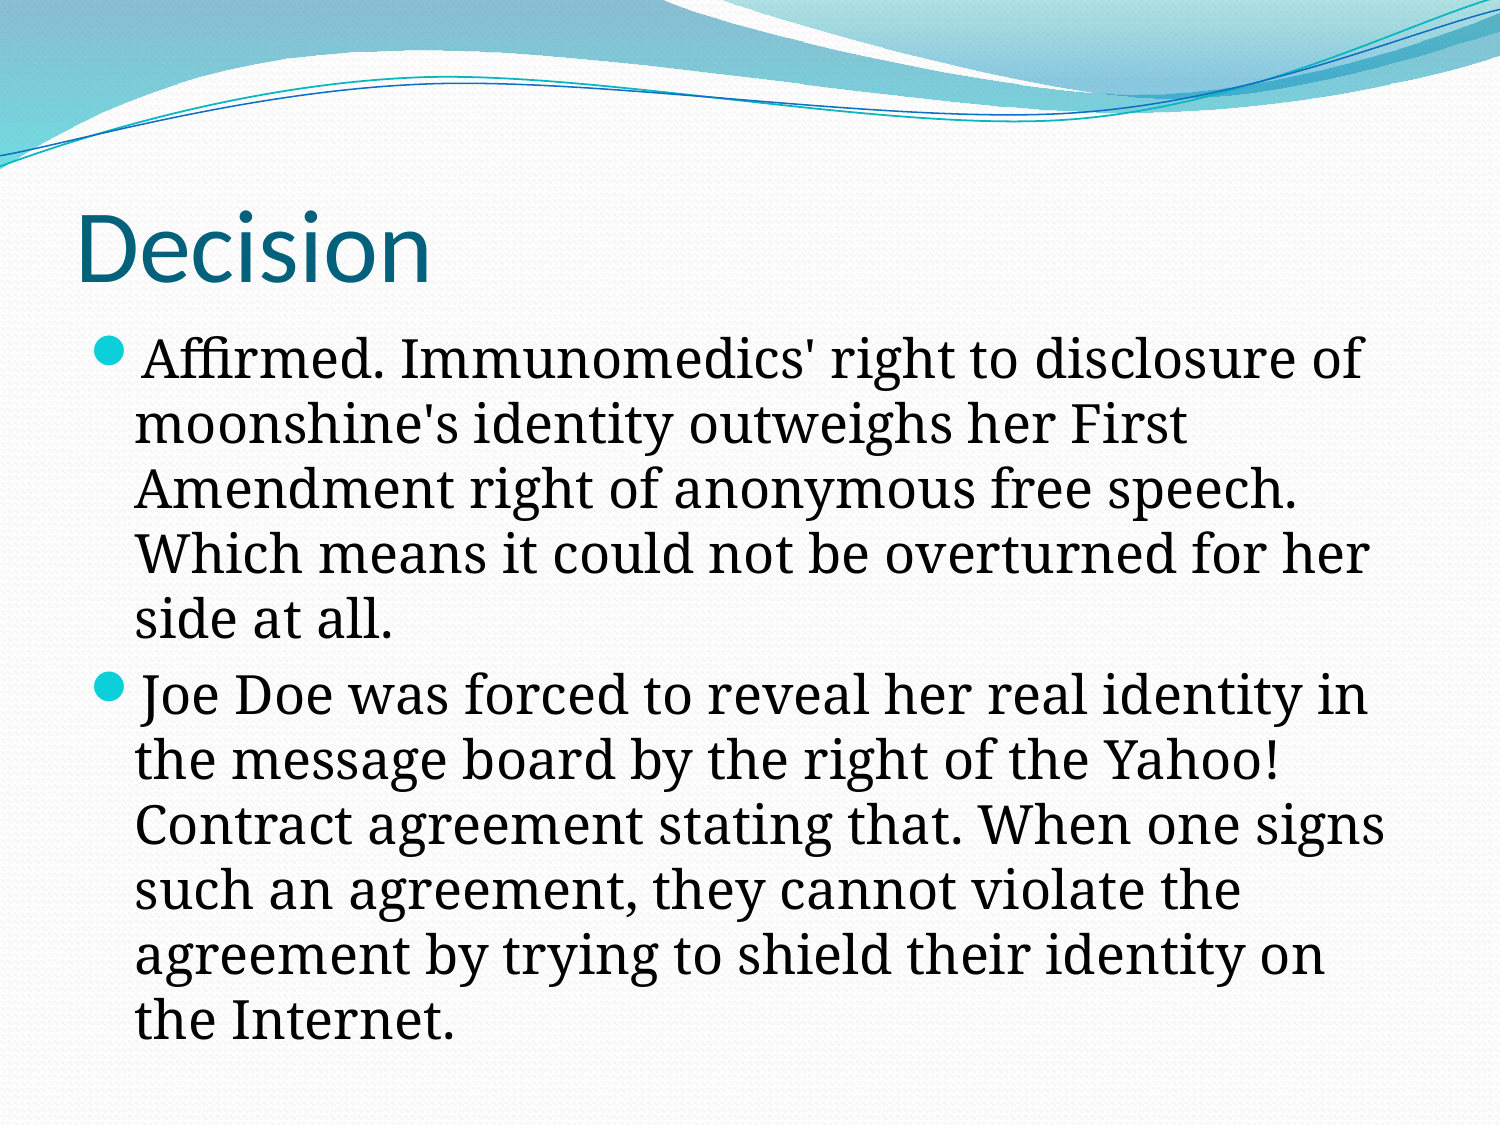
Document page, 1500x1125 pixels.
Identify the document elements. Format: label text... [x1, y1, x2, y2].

list Affirmed. Immunomedics' right to disclosure of moonshine's identity outweighs her First Amendment right of anonymous free speech. Which means it could not be overturned for her side at all. Joe Doe was forced to reveal her real identity in the message board by the right of the Yahoo! Contract agreement stating that. When one signs such an agreement, they cannot violate the agreement by trying to shield their identity on the Internet. [75, 317, 1425, 1038]
title Decision [75, 115, 1425, 303]
